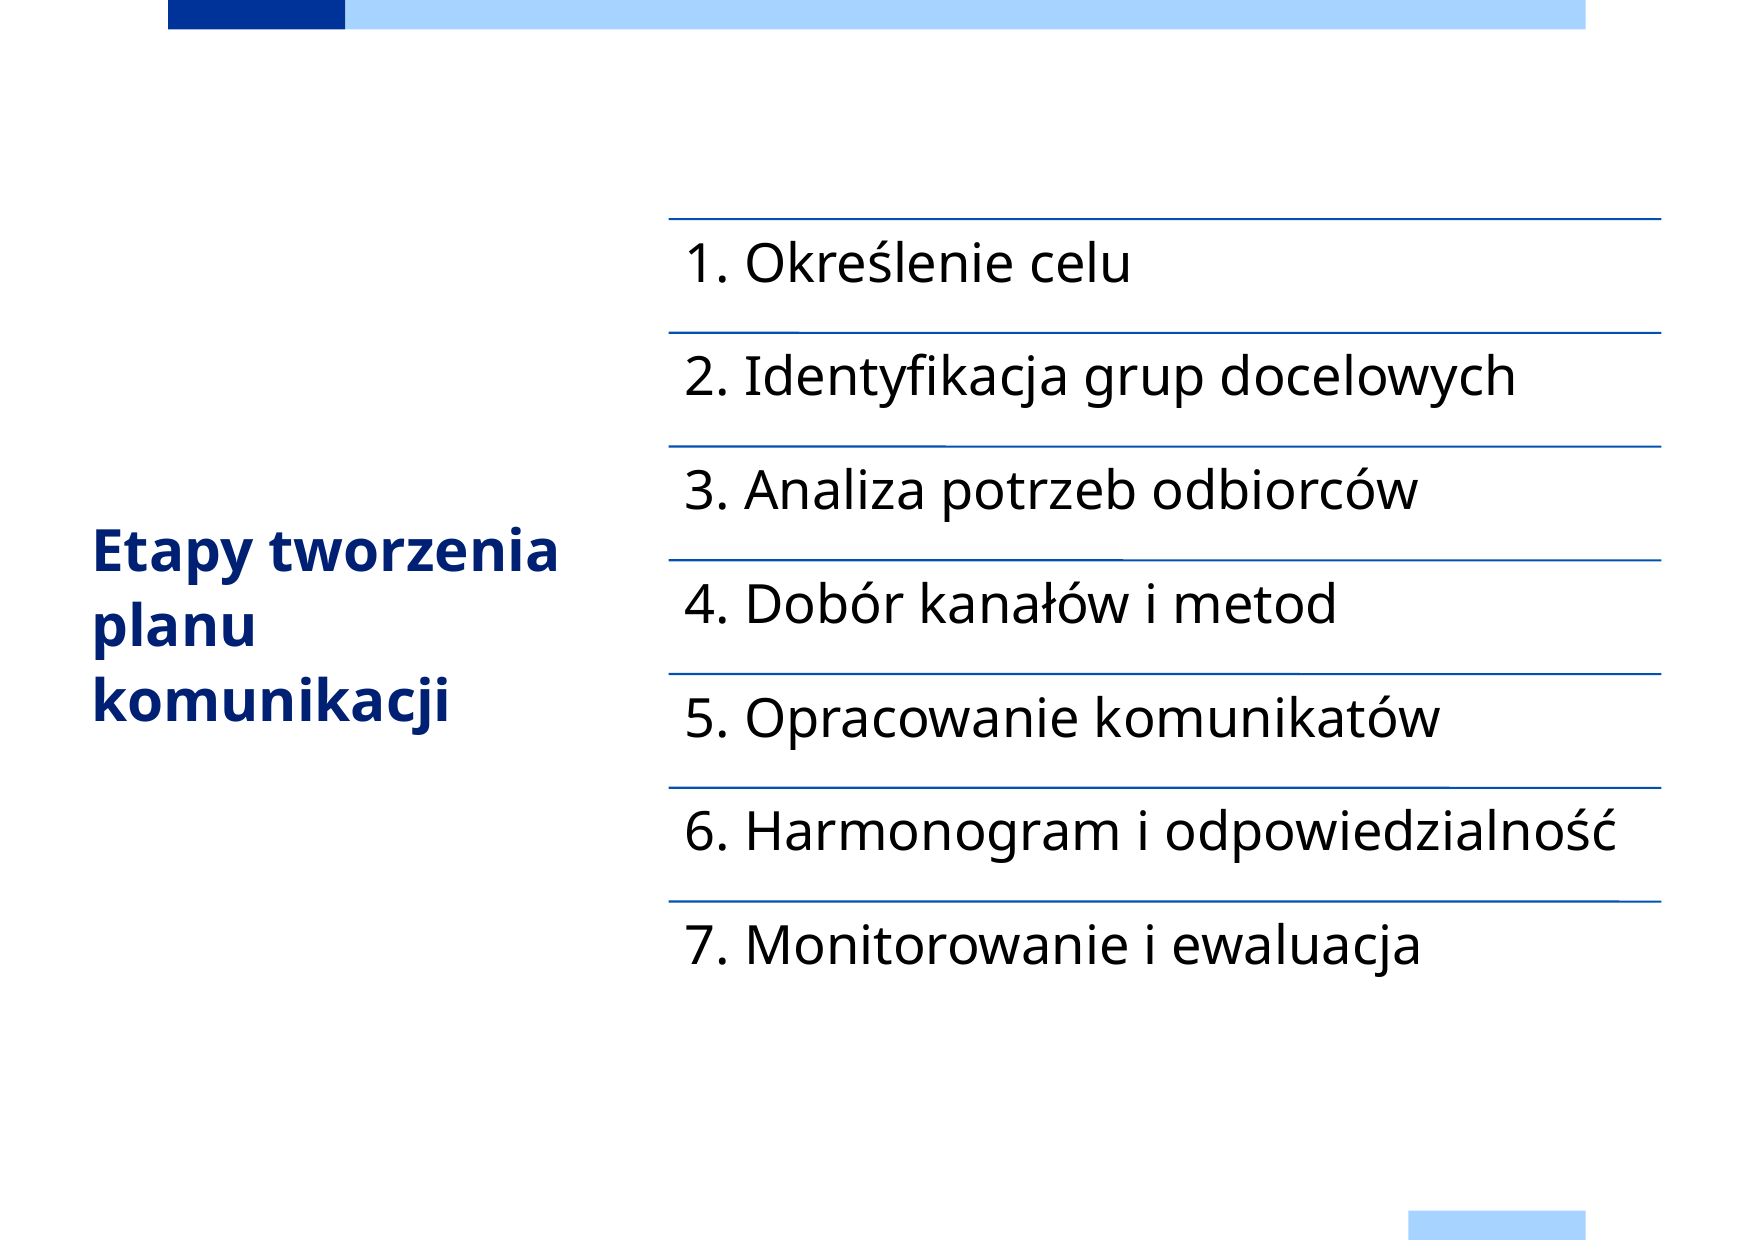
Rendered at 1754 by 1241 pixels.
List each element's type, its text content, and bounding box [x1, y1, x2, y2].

title Etapy tworzenia planu komunikacji [91, 218, 584, 1023]
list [668, 218, 1662, 1016]
